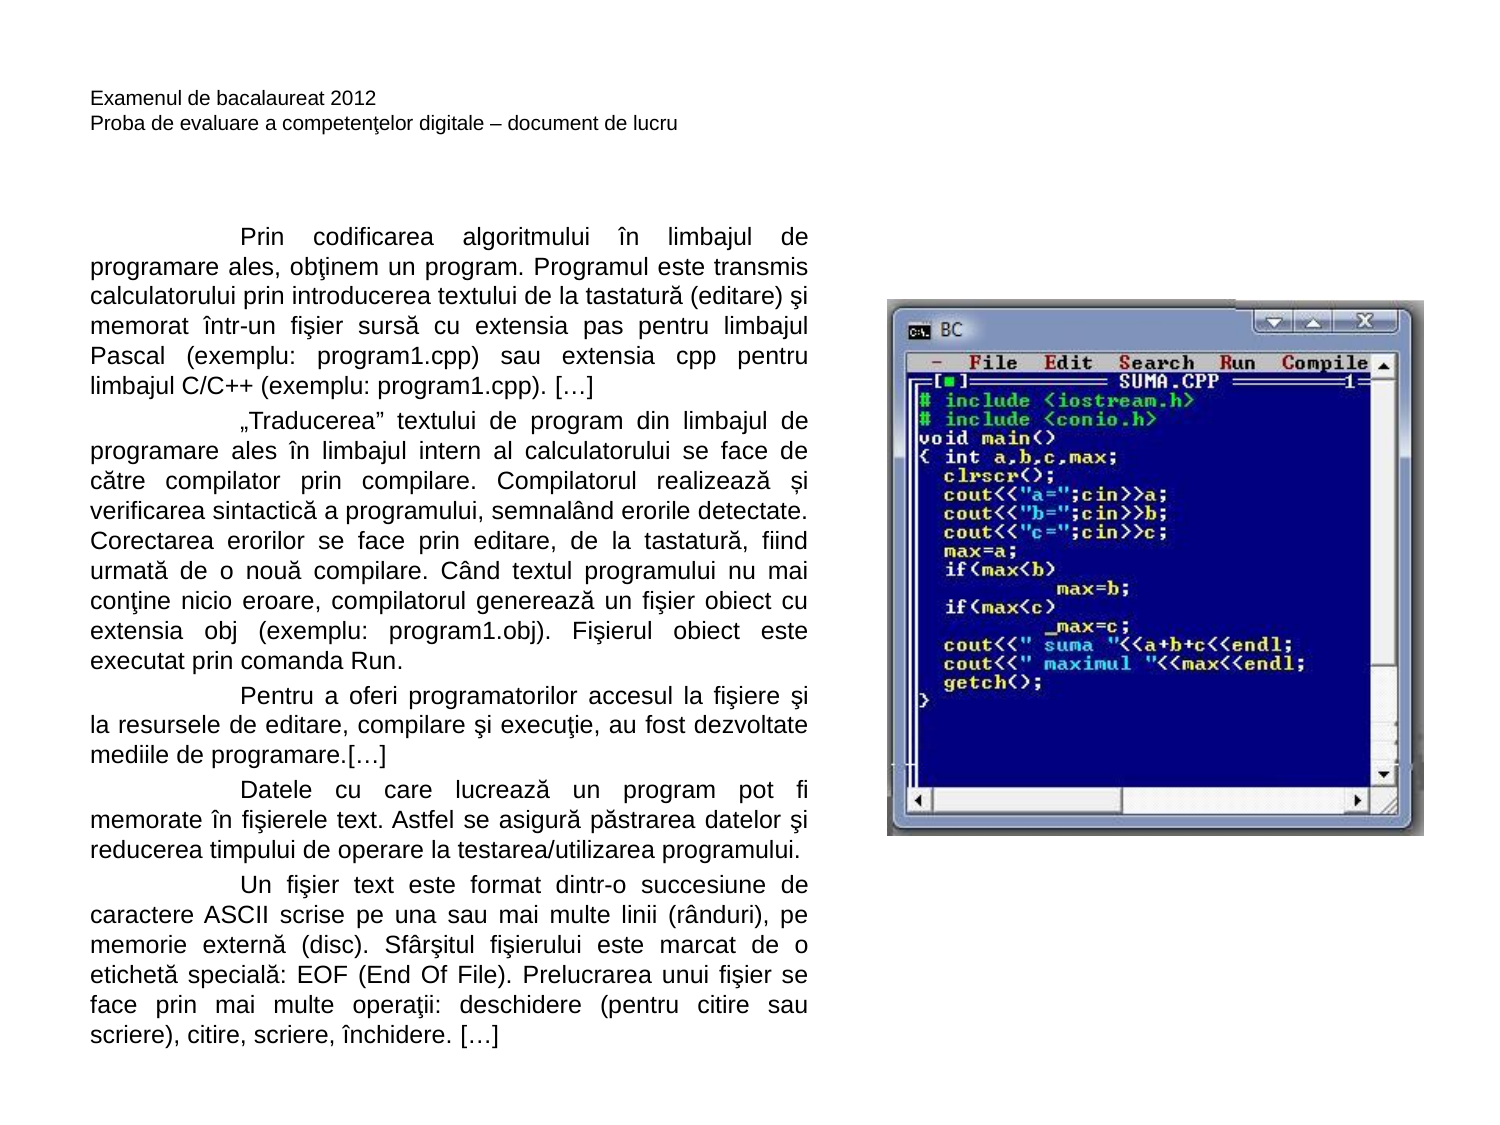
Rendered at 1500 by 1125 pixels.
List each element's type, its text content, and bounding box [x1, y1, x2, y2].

list Prin codificarea algoritmului în limbajul de programare ales, obţinem un program. Programul este transmis calculatorului prin introducerea textului de la tastatură (editare) şi memorat într-un fişier sursă cu extensia pas pentru limbajul Pascal (exemplu: program1.cpp) sau extensia cpp pentru limbajul C/C++ (exemplu: program1.cpp). […] „Traducerea” textului de program din limbajul de programare ales în limbajul intern al calculatorului se face de către compilator prin compilare. Compilatorul realizează și verificarea sintactică a programului, semnalând erorile detectate. Corectarea erorilor se face prin editare, de la tastatură, fiind urmată de o nouă compilare. Când textul programului nu mai conţine nicio eroare, compilatorul generează un fişier obiect cu extensia obj (exemplu: program1.obj). Fişierul obiect este executat prin comanda Run. Pentru a oferi programatorilor accesul la fişiere şi la resursele de editare, compilare şi execuţie, au fost dezvoltate mediile de programare.[…] Datele cu care lucrează un program pot fi memorate în fişierele text. Astfel se asigură păstrarea datelor şi reducerea timpului de operare la testarea/utilizarea programului. Un fişier text este format dintr-o succesiune de caractere ASCII scrise pe una sau mai multe linii (rânduri), pe memorie externă (disc). Sfârşitul fişierului este marcat de o etichetă specială: EOF (End Of File). Prelucrarea unui fişier se face prin mai multe operaţii: deschidere (pentru citire sau scriere), citire, scriere, închidere. […] [74, 212, 826, 1051]
title Examenul de bacalaureat 2012 Proba de evaluare a competenţelor digitale – document de lucru [74, 44, 1426, 176]
picture [887, 299, 1424, 837]
